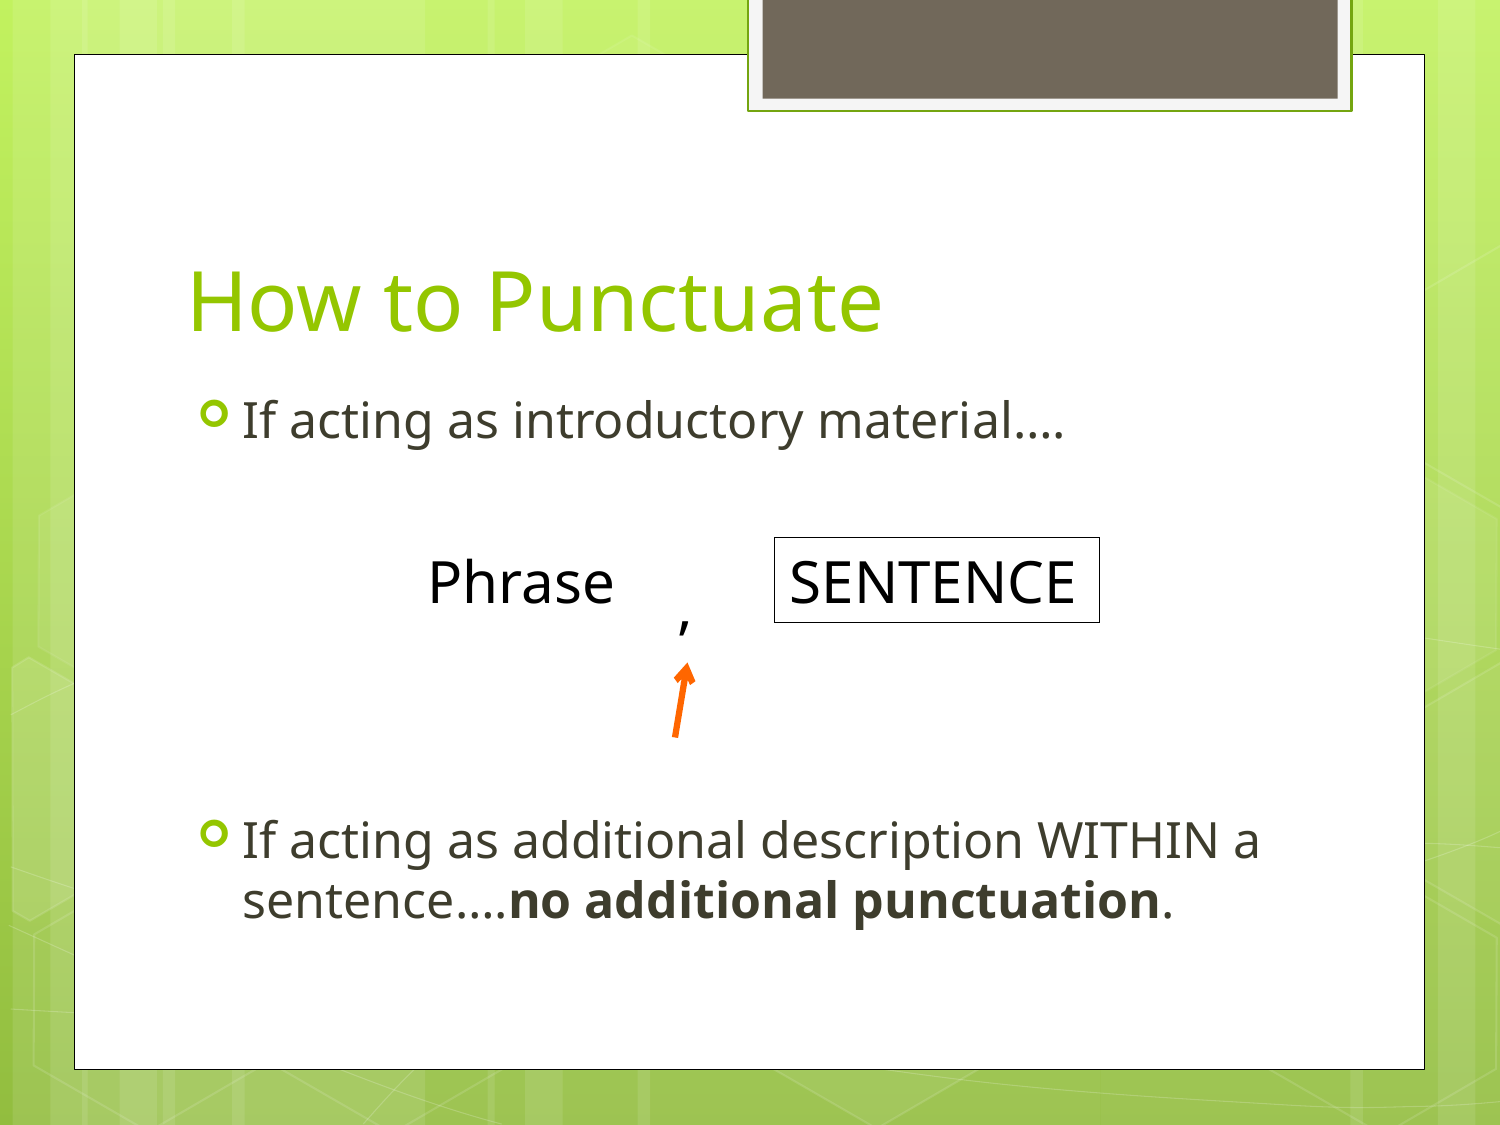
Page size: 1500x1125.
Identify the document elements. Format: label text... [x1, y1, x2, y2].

list If acting as introductory material…. If acting as additional description WITHIN a sentence….no additional punctuation. [171, 381, 1283, 957]
text_box Phrase [412, 537, 638, 623]
text_box , [662, 562, 775, 648]
title How to Punctuate [171, 168, 1324, 357]
text_box SENTENCE [774, 537, 1100, 623]
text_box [674, 662, 688, 738]
